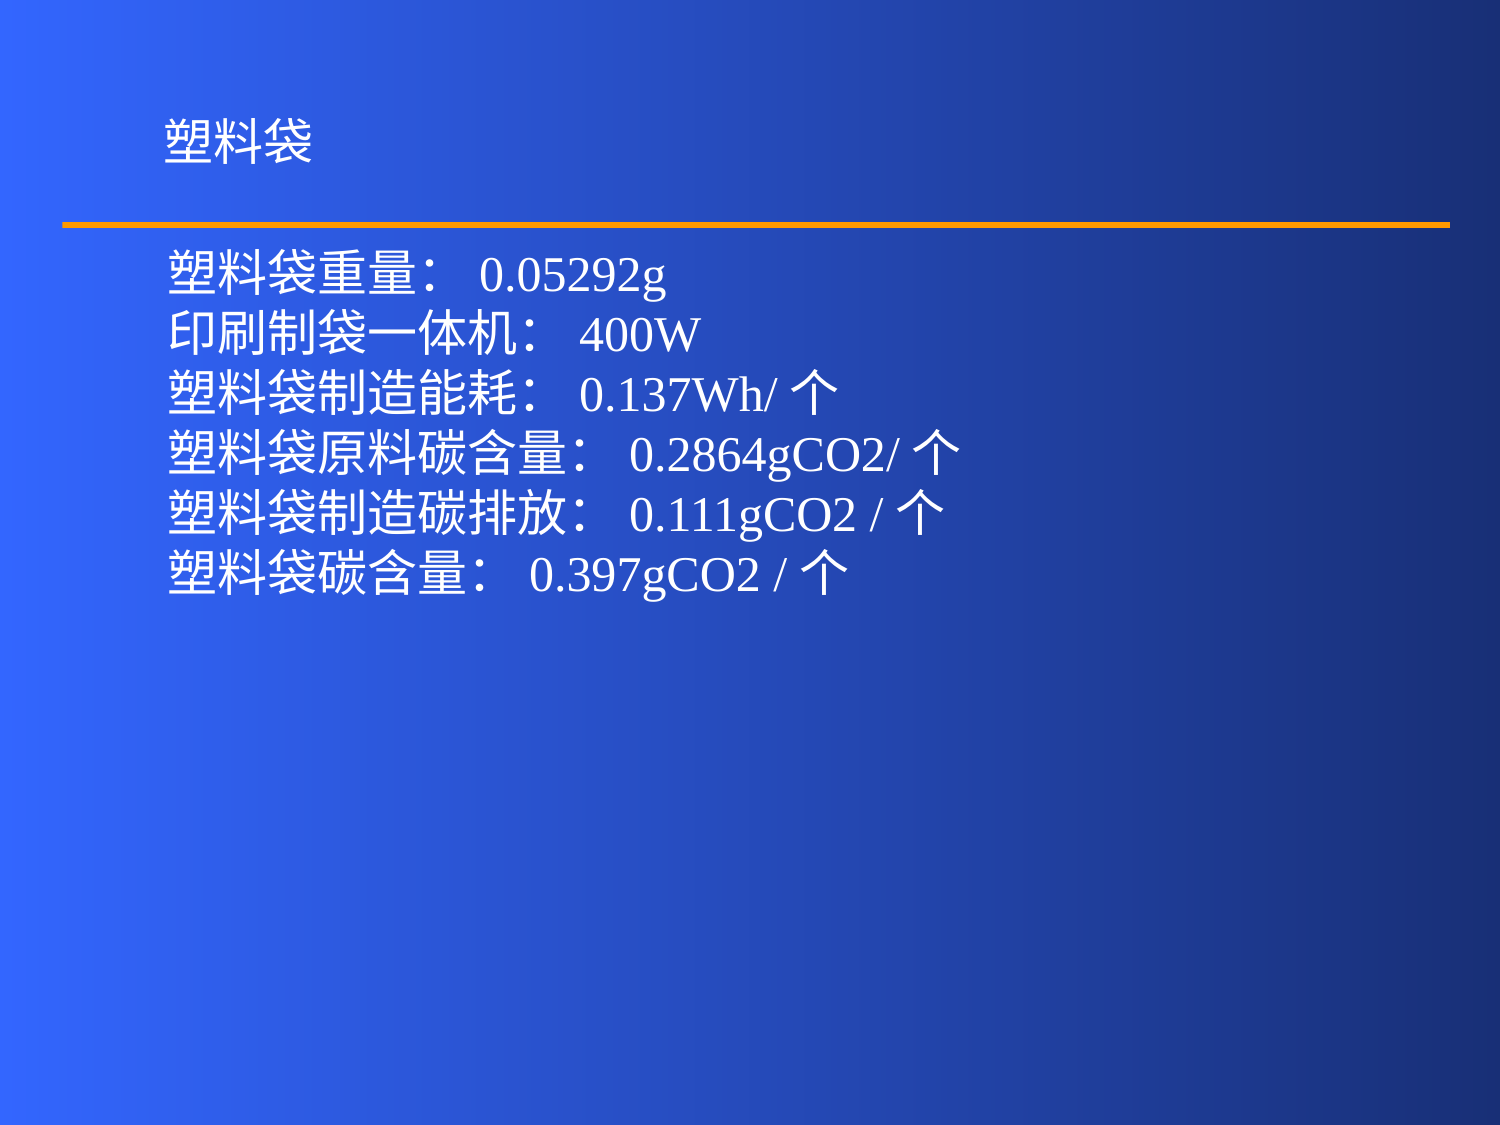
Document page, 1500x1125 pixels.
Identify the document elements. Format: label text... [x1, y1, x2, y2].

text_box 塑料袋 [148, 103, 329, 179]
text_box 塑料袋重量：0.05292g 印刷制袋一体机：400W 塑料袋制造能耗：0.137Wh/个 塑料袋原料碳含量：0.2864gCO2/个 塑料袋制造碳排放：0.111gCO2 /个 塑料袋碳含量：0.397gCO2 /个 [152, 234, 1465, 610]
